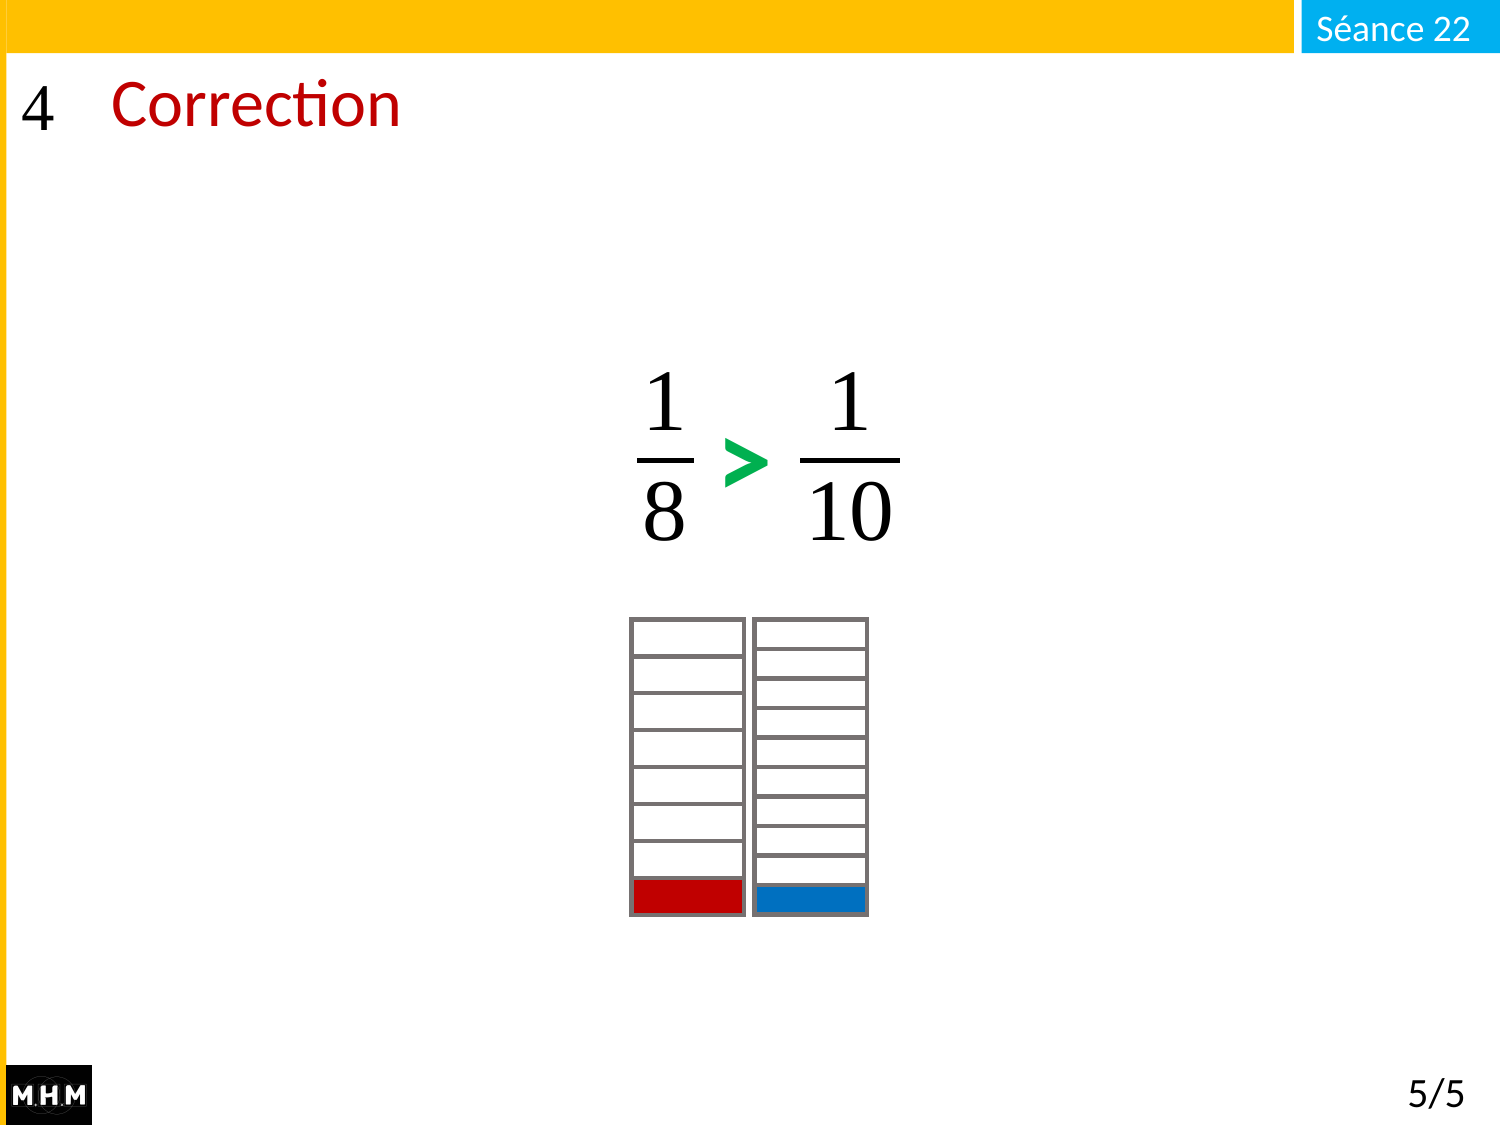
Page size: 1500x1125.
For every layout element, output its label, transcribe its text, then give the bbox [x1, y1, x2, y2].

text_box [754, 619, 868, 915]
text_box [631, 619, 745, 915]
picture [6, 1065, 92, 1125]
title Correction [96, 60, 1391, 149]
list 5/5 [1373, 1064, 1500, 1125]
text_box < [705, 397, 788, 548]
